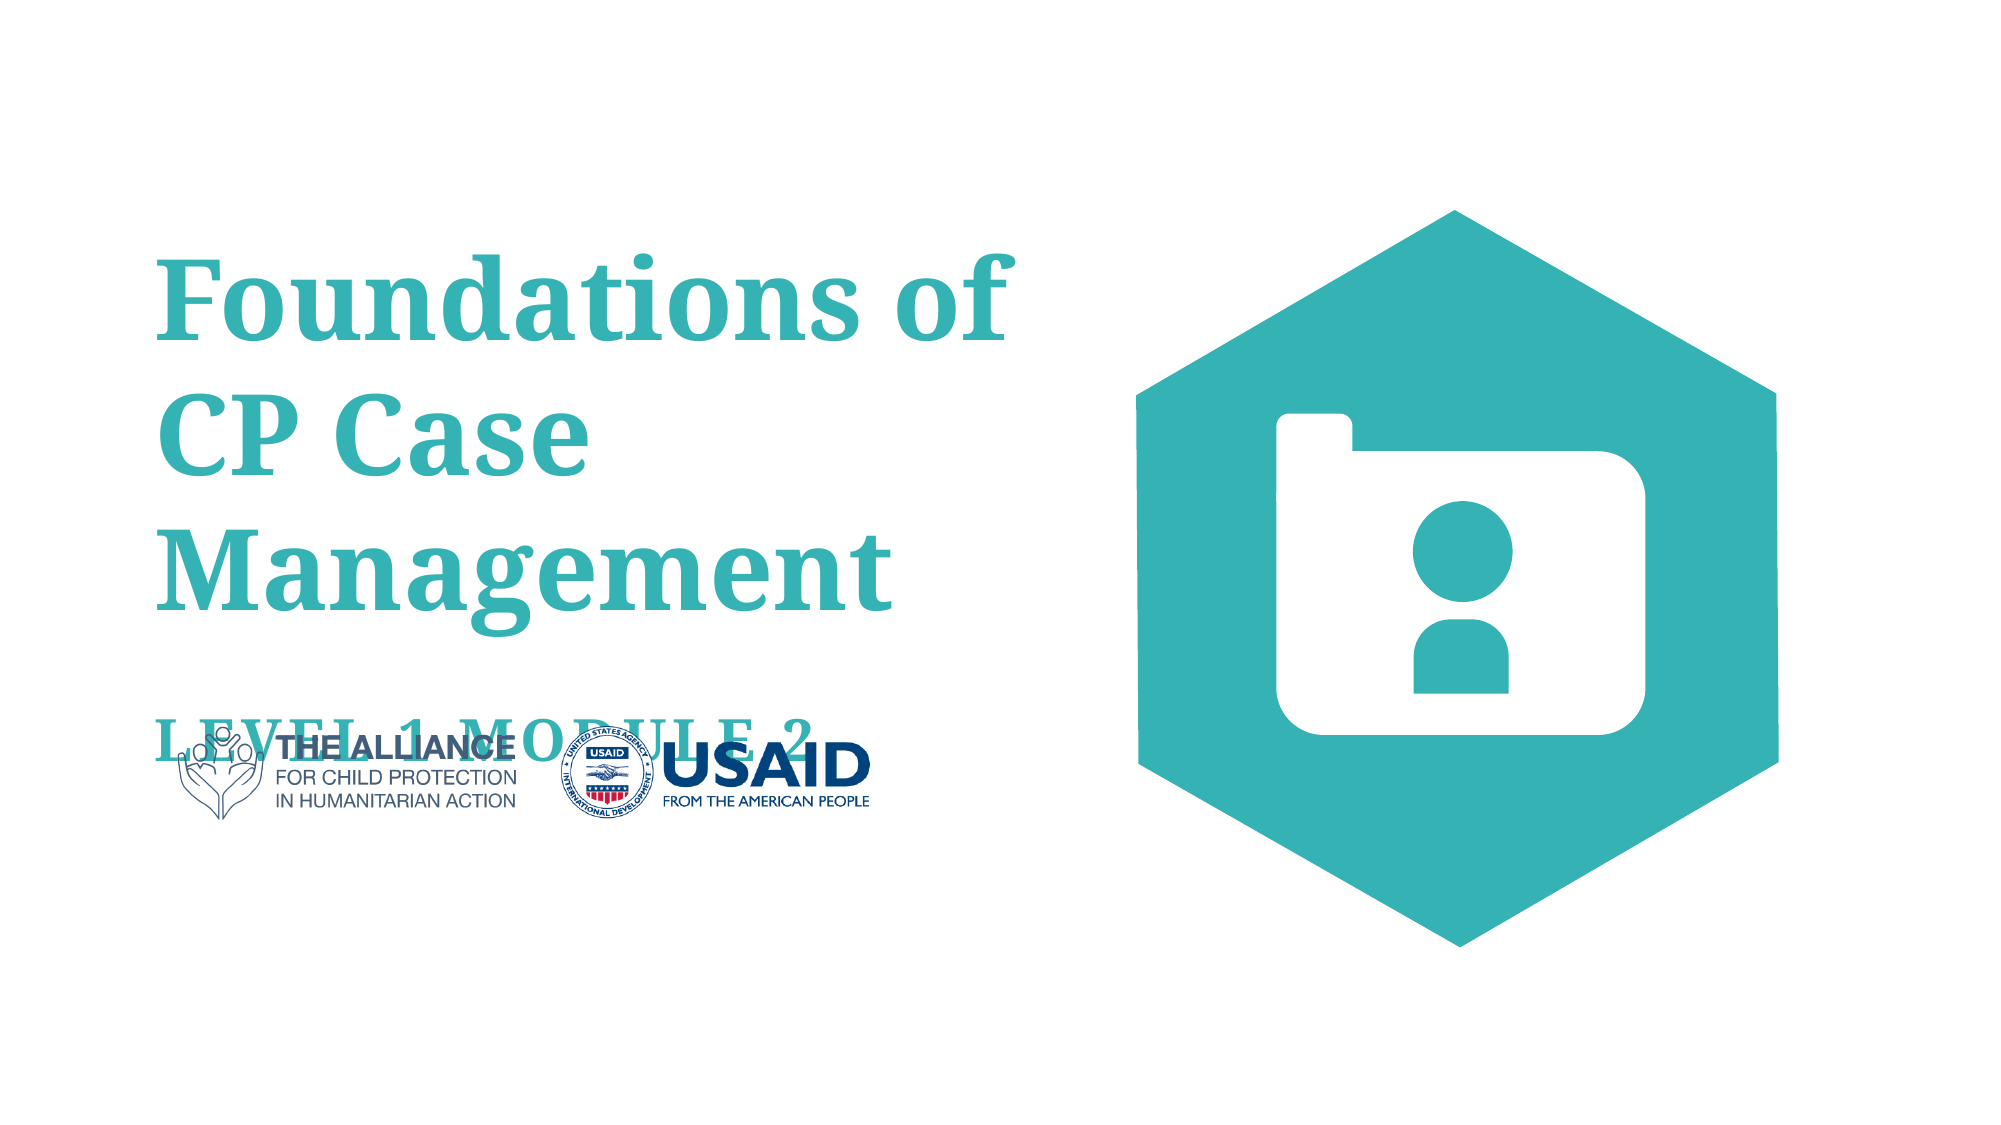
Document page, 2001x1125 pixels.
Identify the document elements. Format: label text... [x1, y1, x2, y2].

text_box Foundations of CP Case Management LEVEL 1 MODULE 2 [139, 220, 1154, 781]
picture [154, 698, 913, 851]
text_box [1135, 208, 1780, 949]
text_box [1276, 413, 1646, 735]
